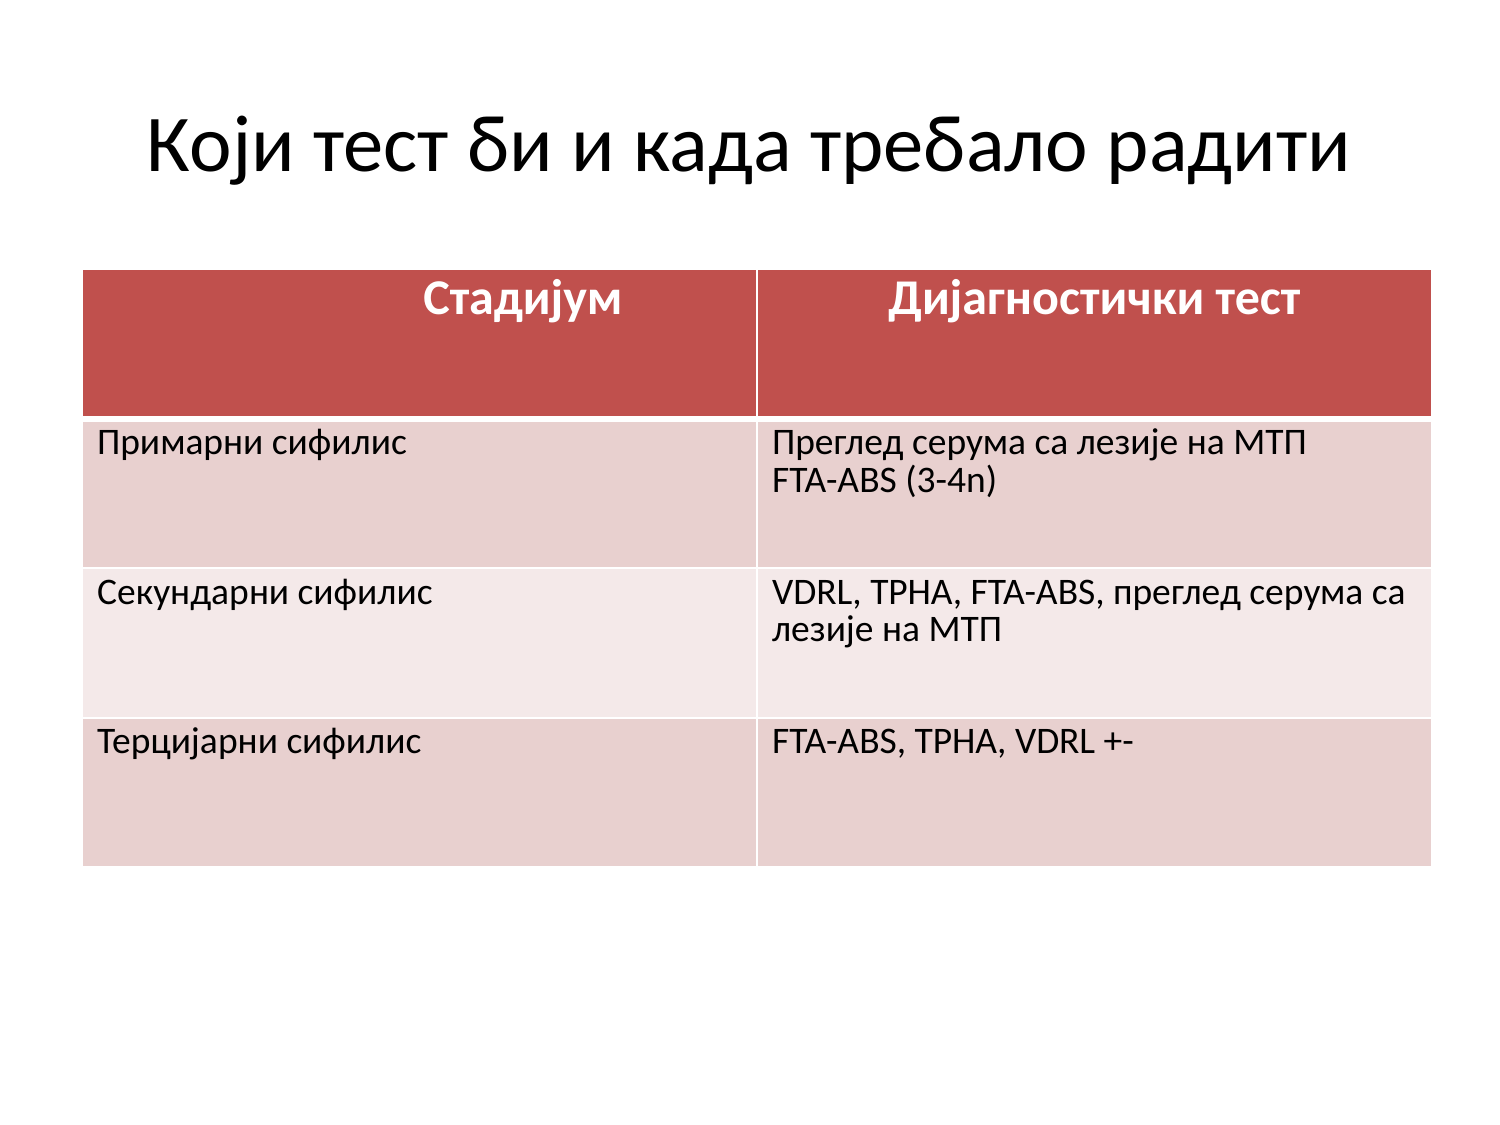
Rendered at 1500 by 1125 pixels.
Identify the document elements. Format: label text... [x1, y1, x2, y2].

table_header Стадијум [83, 270, 756, 416]
table_cell FTA-ABS, TPHA, VDRL +- [758, 719, 1431, 866]
table_cell Примарни сифилис [83, 422, 756, 567]
table_cell Терцијарни сифилис [83, 719, 756, 866]
table_cell VDRL, TPHA, FTA-ABS, преглед серума са лезије на МТП [758, 569, 1431, 717]
title Који тест би и када требало радити [75, 45, 1425, 233]
table_cell Преглед серума са лезије на МТП FTA-ABS (3-4n) [758, 422, 1431, 567]
table_header Дијагностички тест [758, 270, 1431, 416]
table_cell Секундарни сифилис [83, 569, 756, 717]
